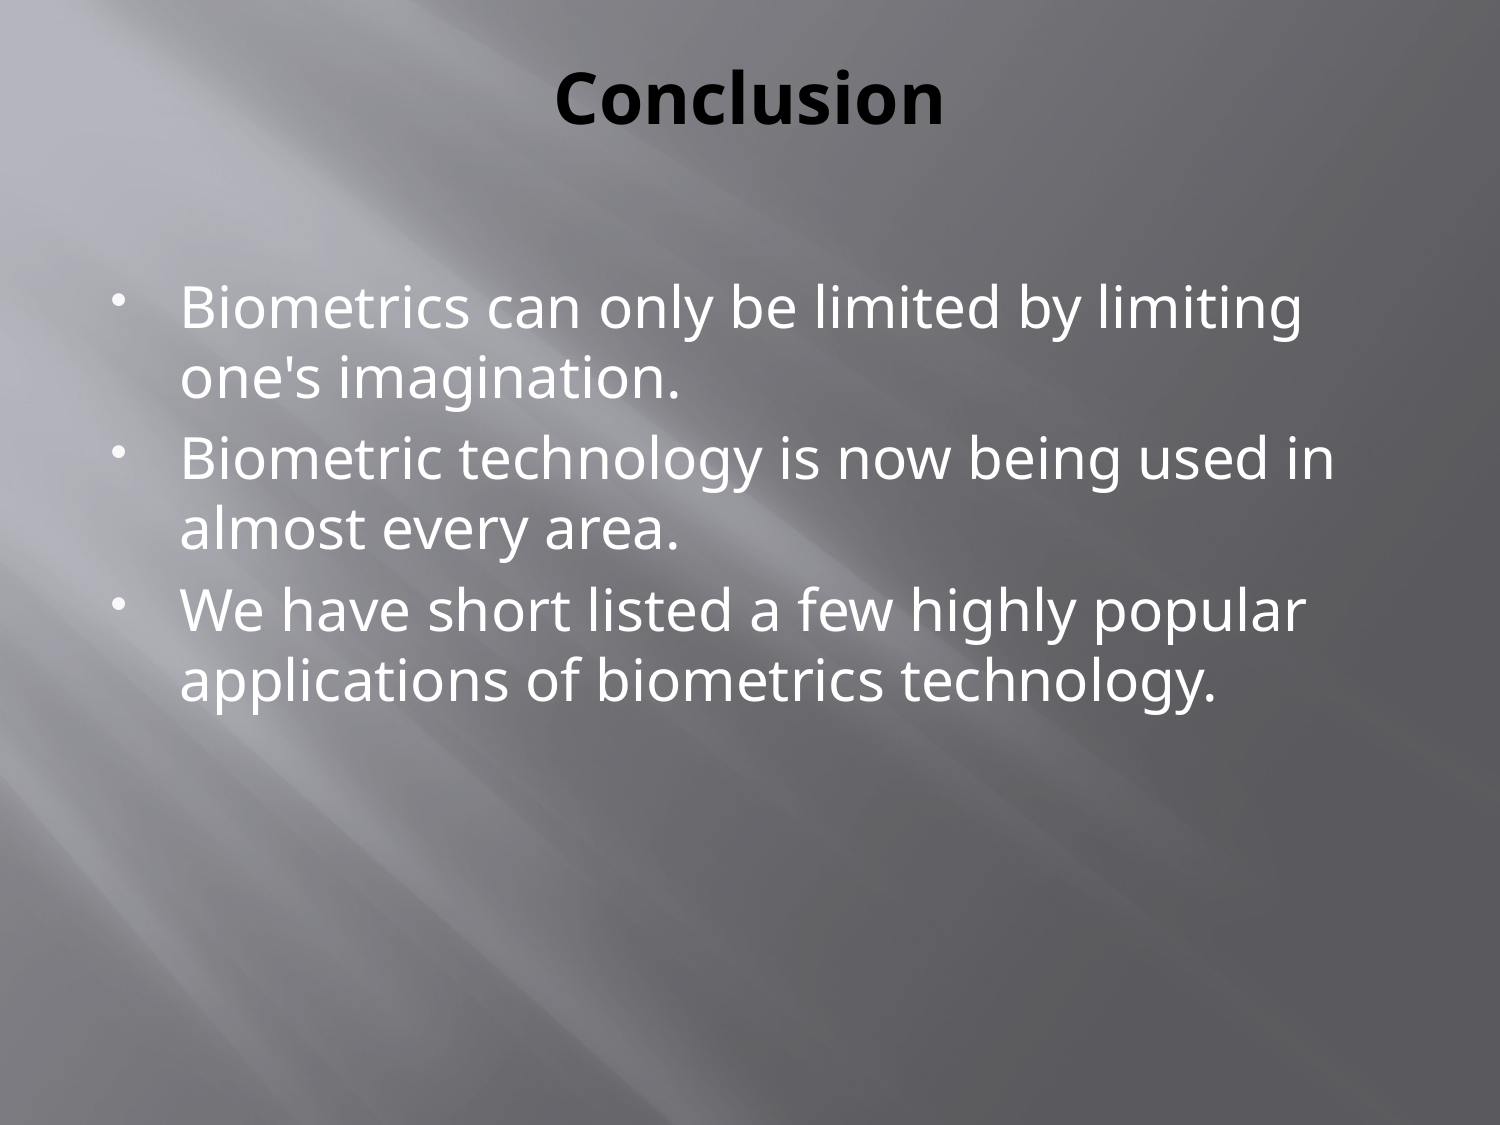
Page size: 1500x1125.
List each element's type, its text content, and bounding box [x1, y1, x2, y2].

list Biometrics can only be limited by limiting one's imagination. Biometric technology is now being used in almost every area. We have short listed a few highly popular applications of biometrics technology. [74, 262, 1426, 1036]
title Conclusion [75, 45, 1425, 233]
